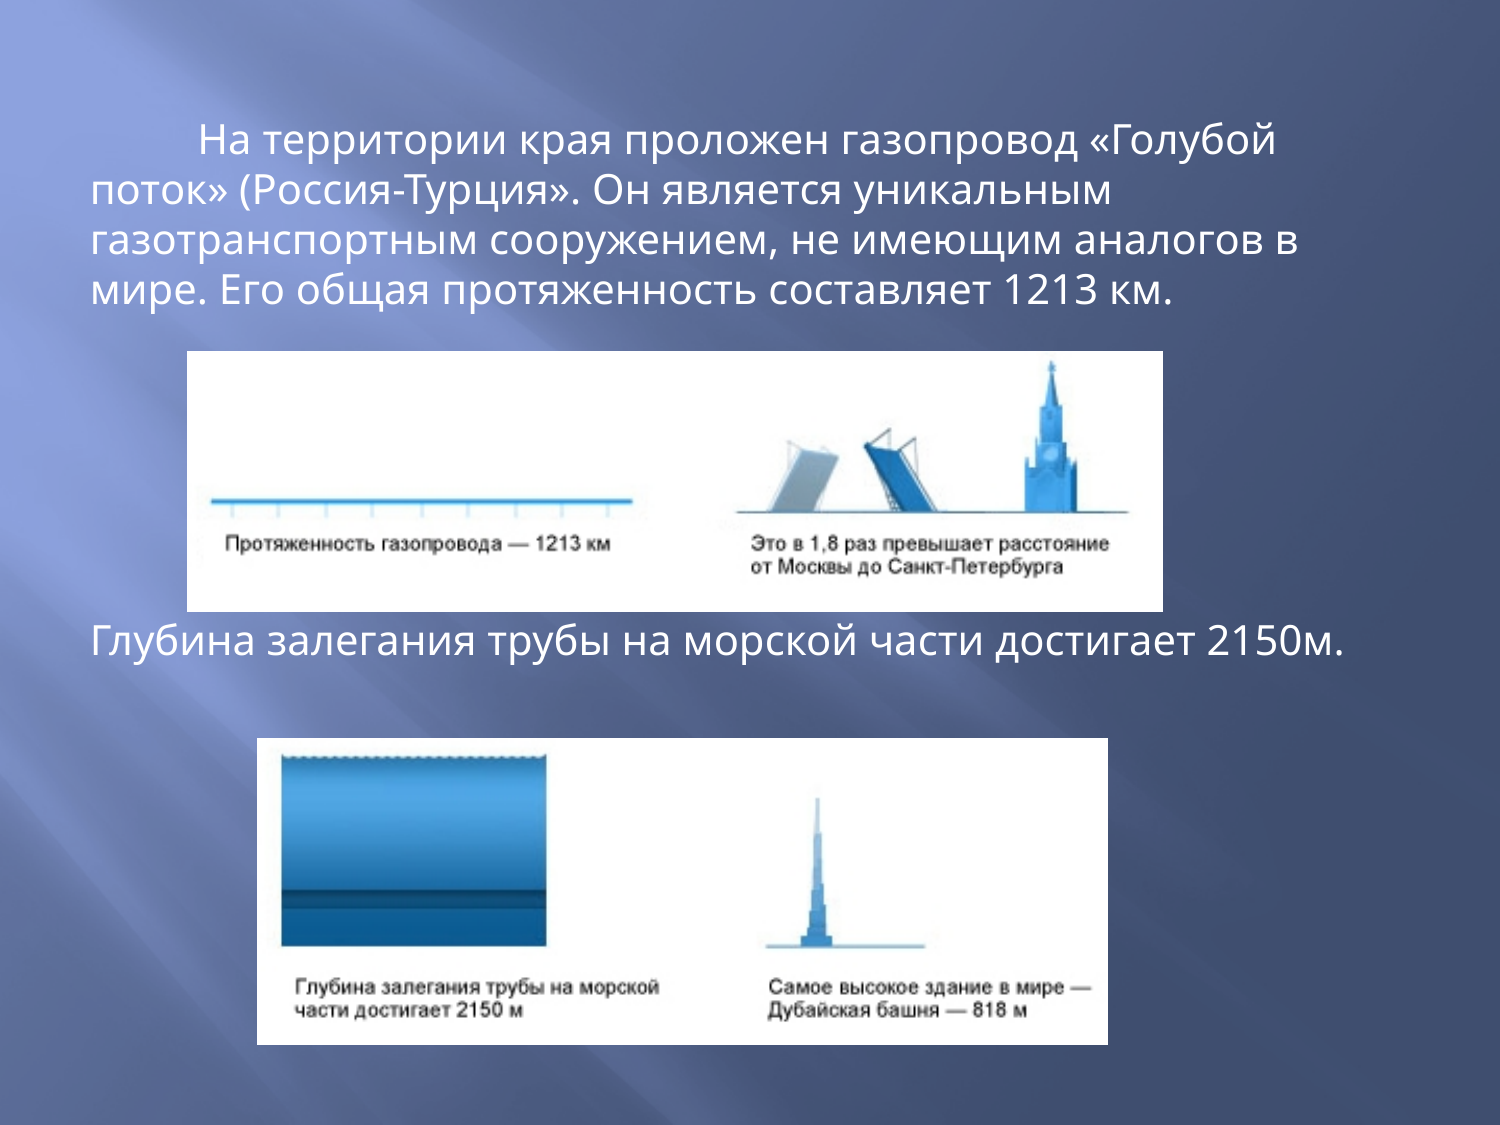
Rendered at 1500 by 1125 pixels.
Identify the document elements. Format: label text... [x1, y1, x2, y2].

list На территории края проложен газопровод «Голубой поток» (Россия-Турция». Он является уникальным газотранспортным сооружением, не имеющим аналогов в мире. Его общая протяженность составляет 1213 км. Глубина залегания трубы на морской части достигает 2150м. [75, 105, 1425, 1035]
picture [257, 737, 1109, 1045]
picture [187, 351, 1163, 613]
